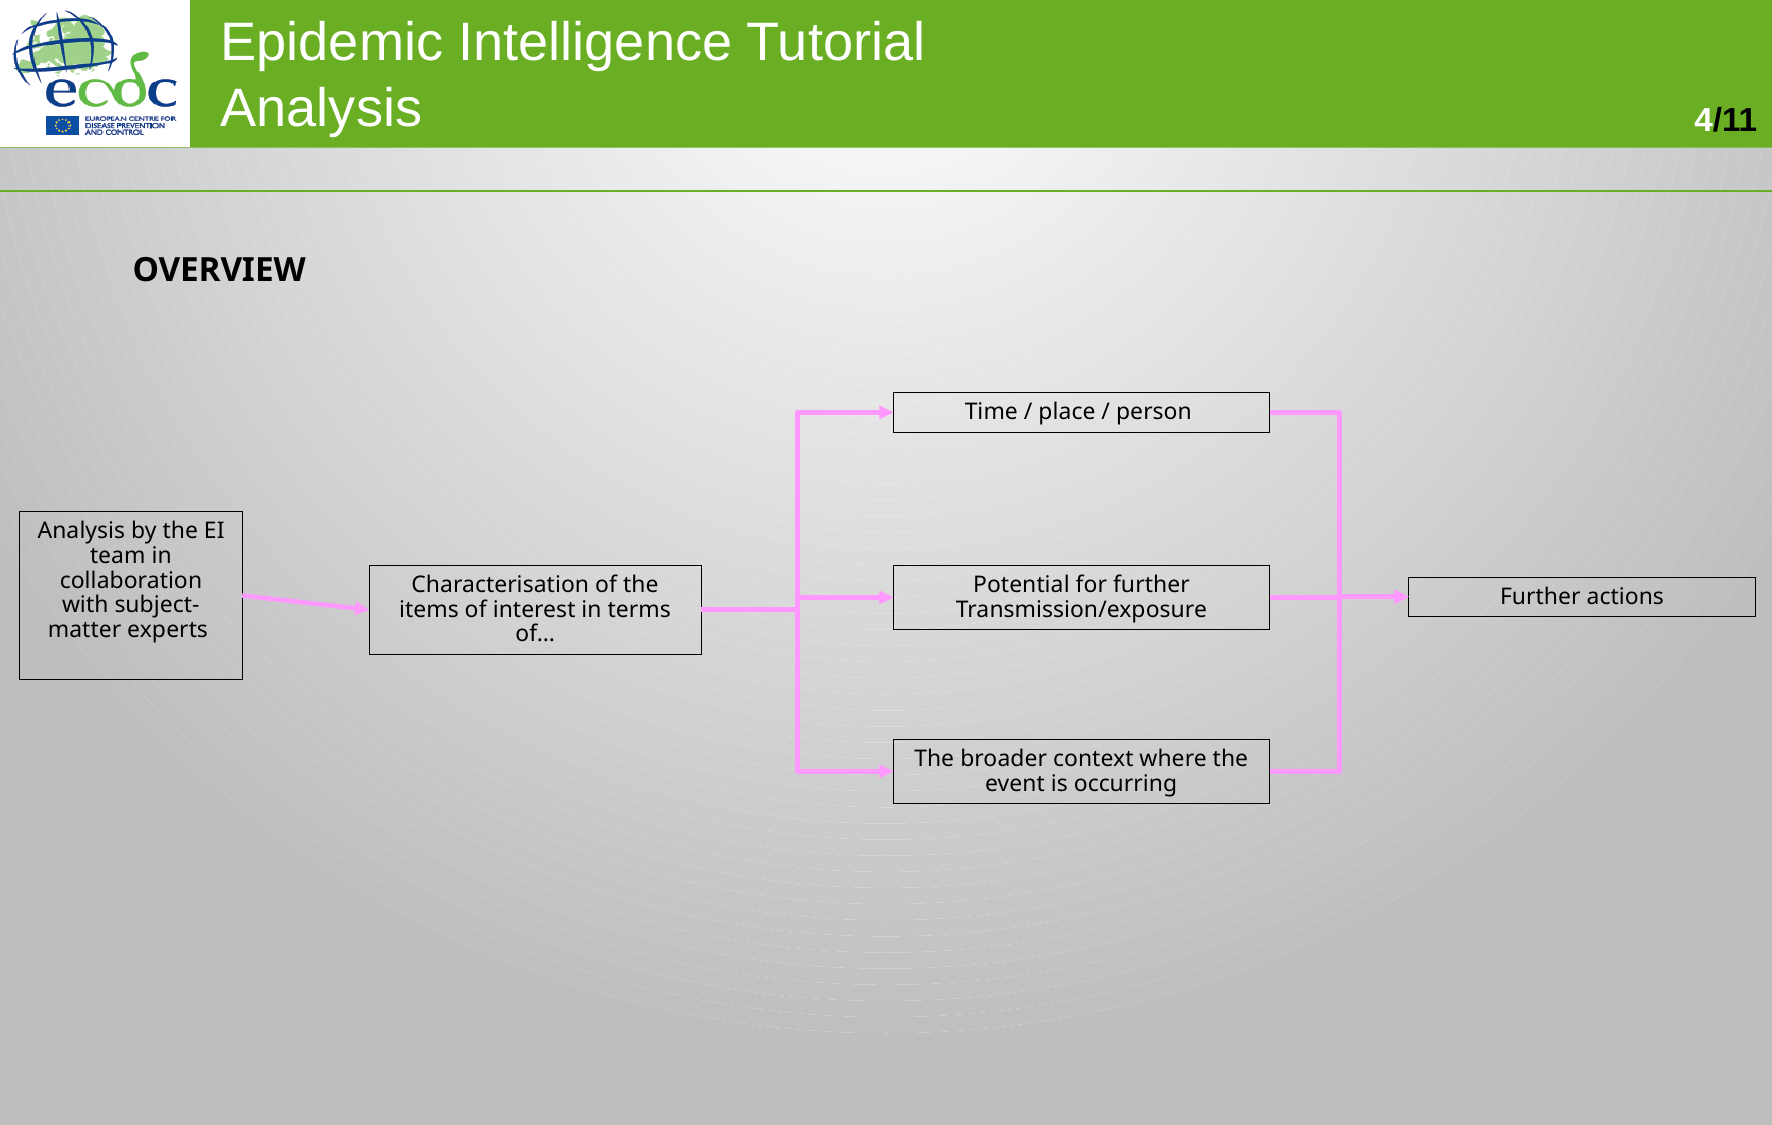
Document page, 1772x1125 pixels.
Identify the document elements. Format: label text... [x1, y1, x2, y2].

text_box OVERVIEW [69, 244, 370, 296]
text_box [1269, 412, 1409, 595]
text_box Time / place / person [893, 392, 1270, 433]
text_box Characterisation of the items of interest in terms of… [369, 565, 696, 655]
text_box Analysis by the EI team in collaboration with subject-matter experts [19, 511, 243, 680]
text_box The broader context where the event is occurring [893, 739, 1270, 804]
picture [0, 0, 190, 147]
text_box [701, 412, 894, 596]
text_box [701, 597, 894, 601]
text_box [701, 607, 894, 772]
text_box Further actions [1413, 577, 1756, 617]
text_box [1269, 604, 1409, 772]
text_box Potential for further Transmission/exposure [898, 565, 1264, 630]
